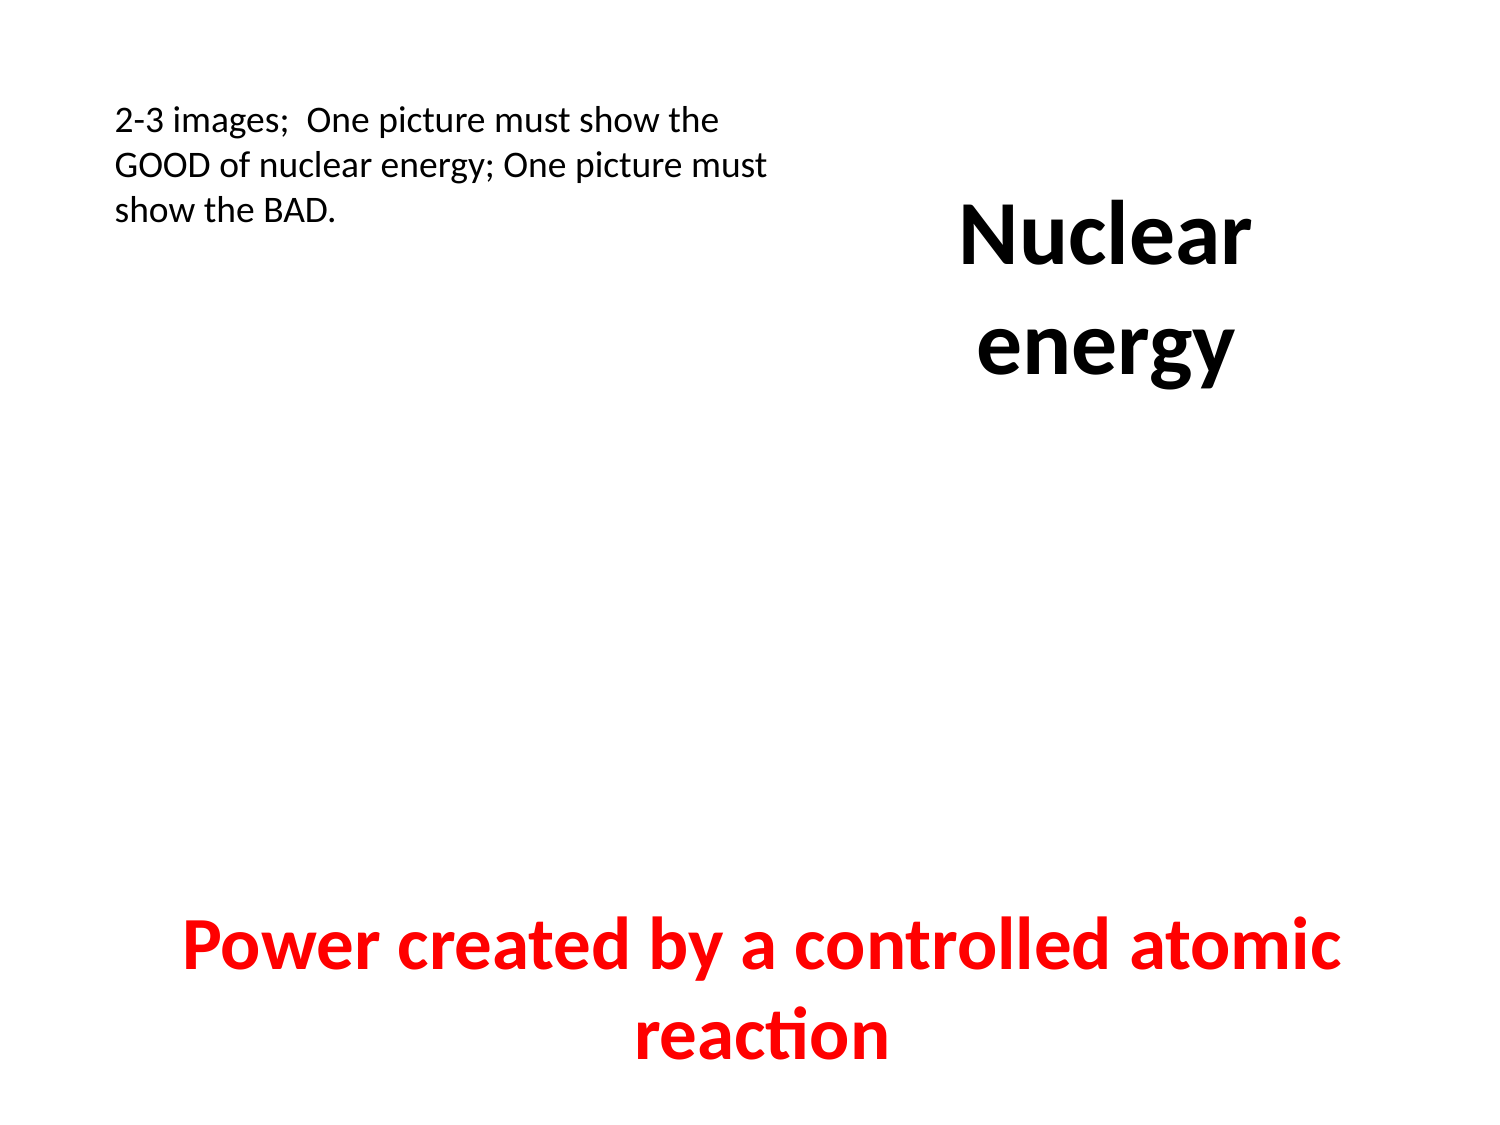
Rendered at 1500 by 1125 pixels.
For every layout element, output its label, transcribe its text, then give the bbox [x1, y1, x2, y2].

subtitle Power created by a controlled atomic reaction [87, 887, 1438, 1088]
title Nuclear energy [875, 125, 1338, 441]
text_box 2-3 images; One picture must show the GOOD of nuclear energy; One picture must show the BAD. [99, 87, 788, 238]
